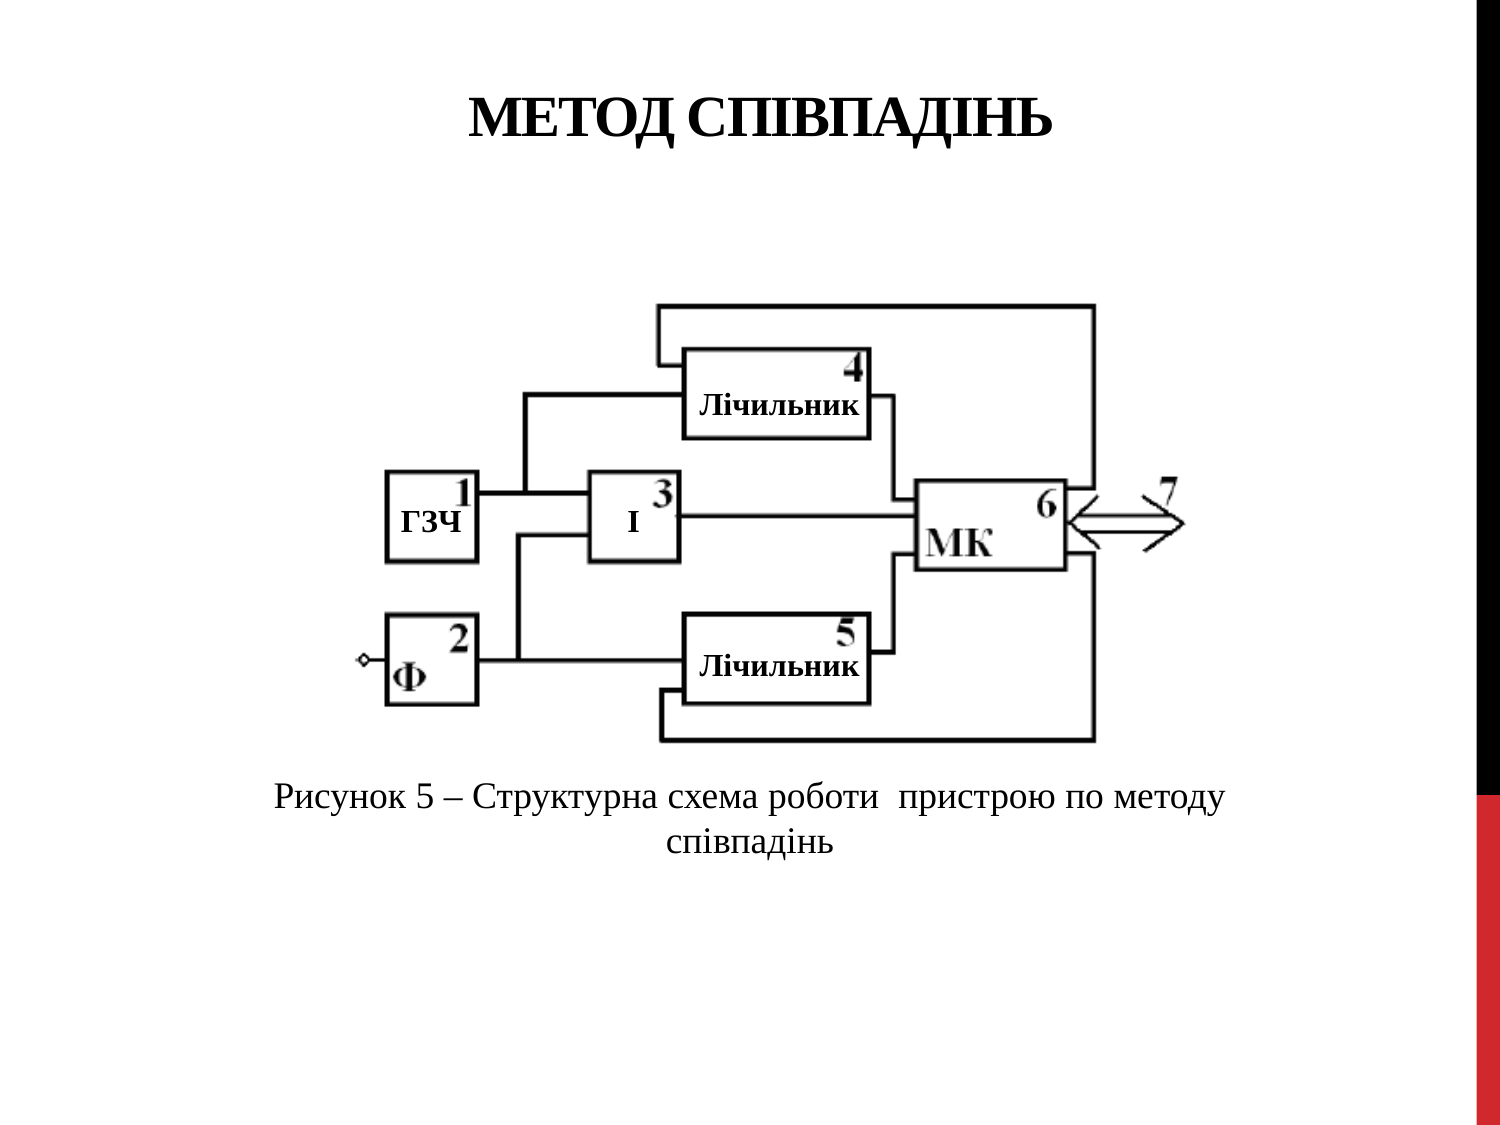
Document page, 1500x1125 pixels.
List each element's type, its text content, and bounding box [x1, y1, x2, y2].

title Метод співпадінь [123, 54, 1399, 173]
text_box Рисунок 5 – Структурна схема роботи пристрою по методу співпадінь [253, 763, 1247, 868]
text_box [335, 231, 1224, 776]
